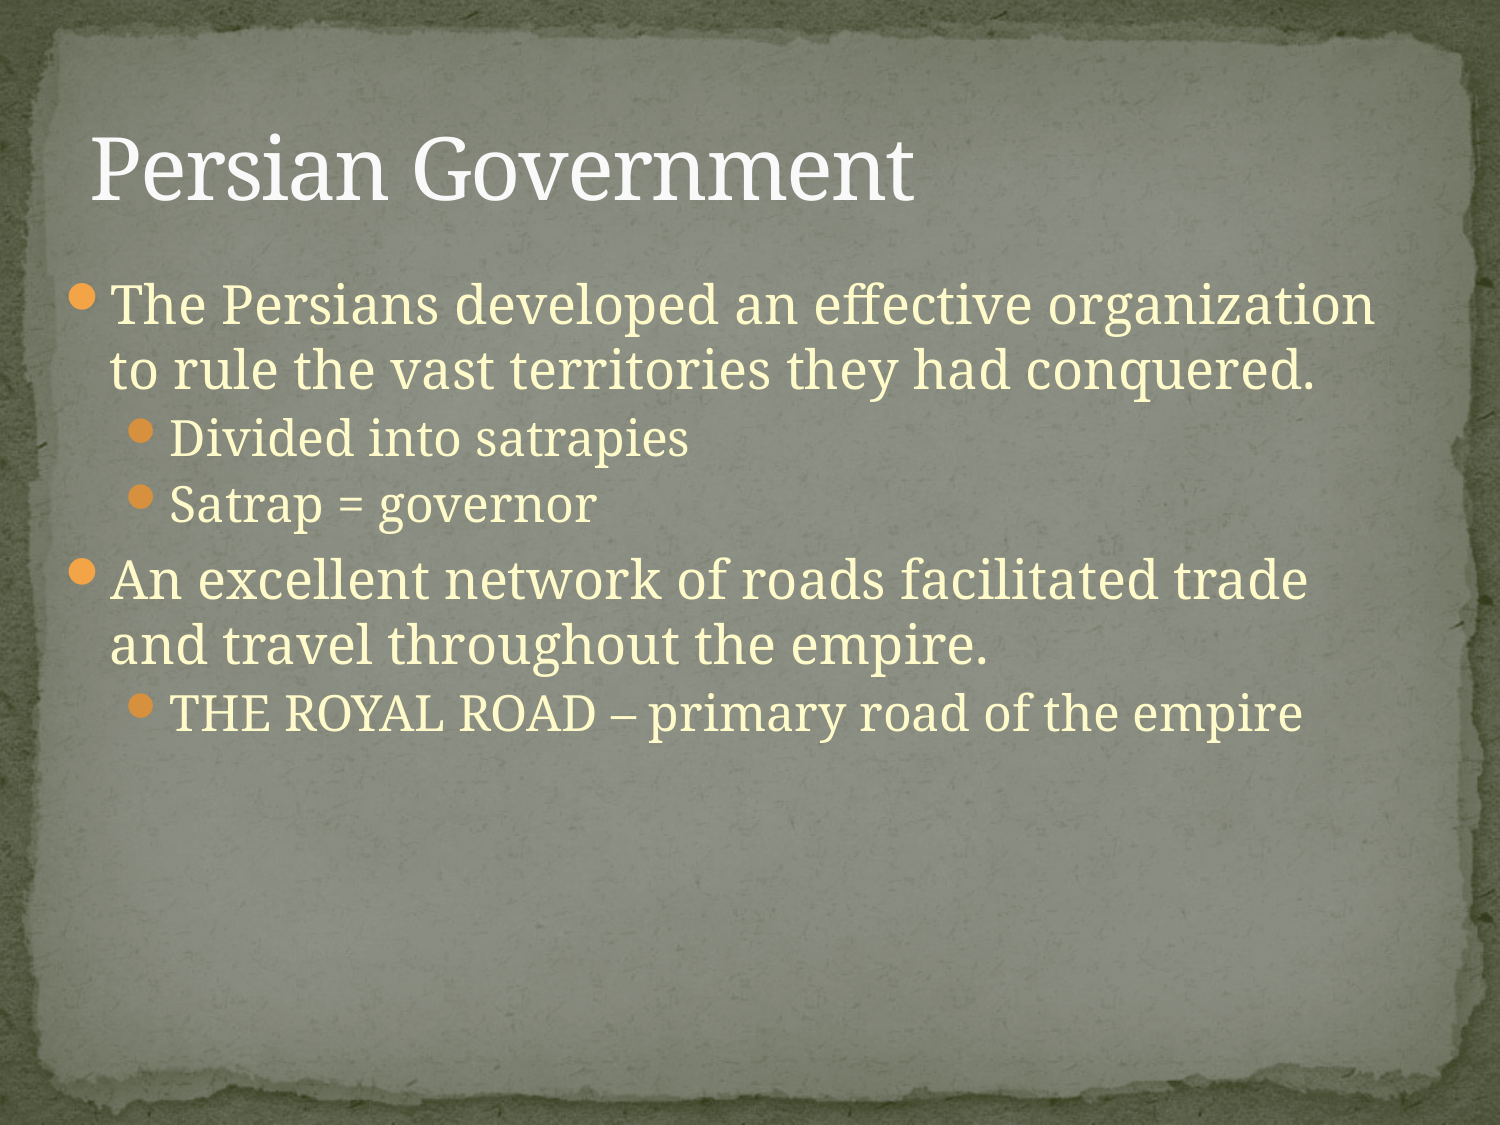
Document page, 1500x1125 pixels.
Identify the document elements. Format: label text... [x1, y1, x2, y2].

list The Persians developed an effective organization to rule the vast territories they had conquered. Divided into satrapies Satrap = governor An excellent network of roads facilitated trade and travel throughout the empire. THE ROYAL ROAD – primary road of the empire [50, 262, 1438, 1075]
title Persian Government [74, 24, 1425, 225]
